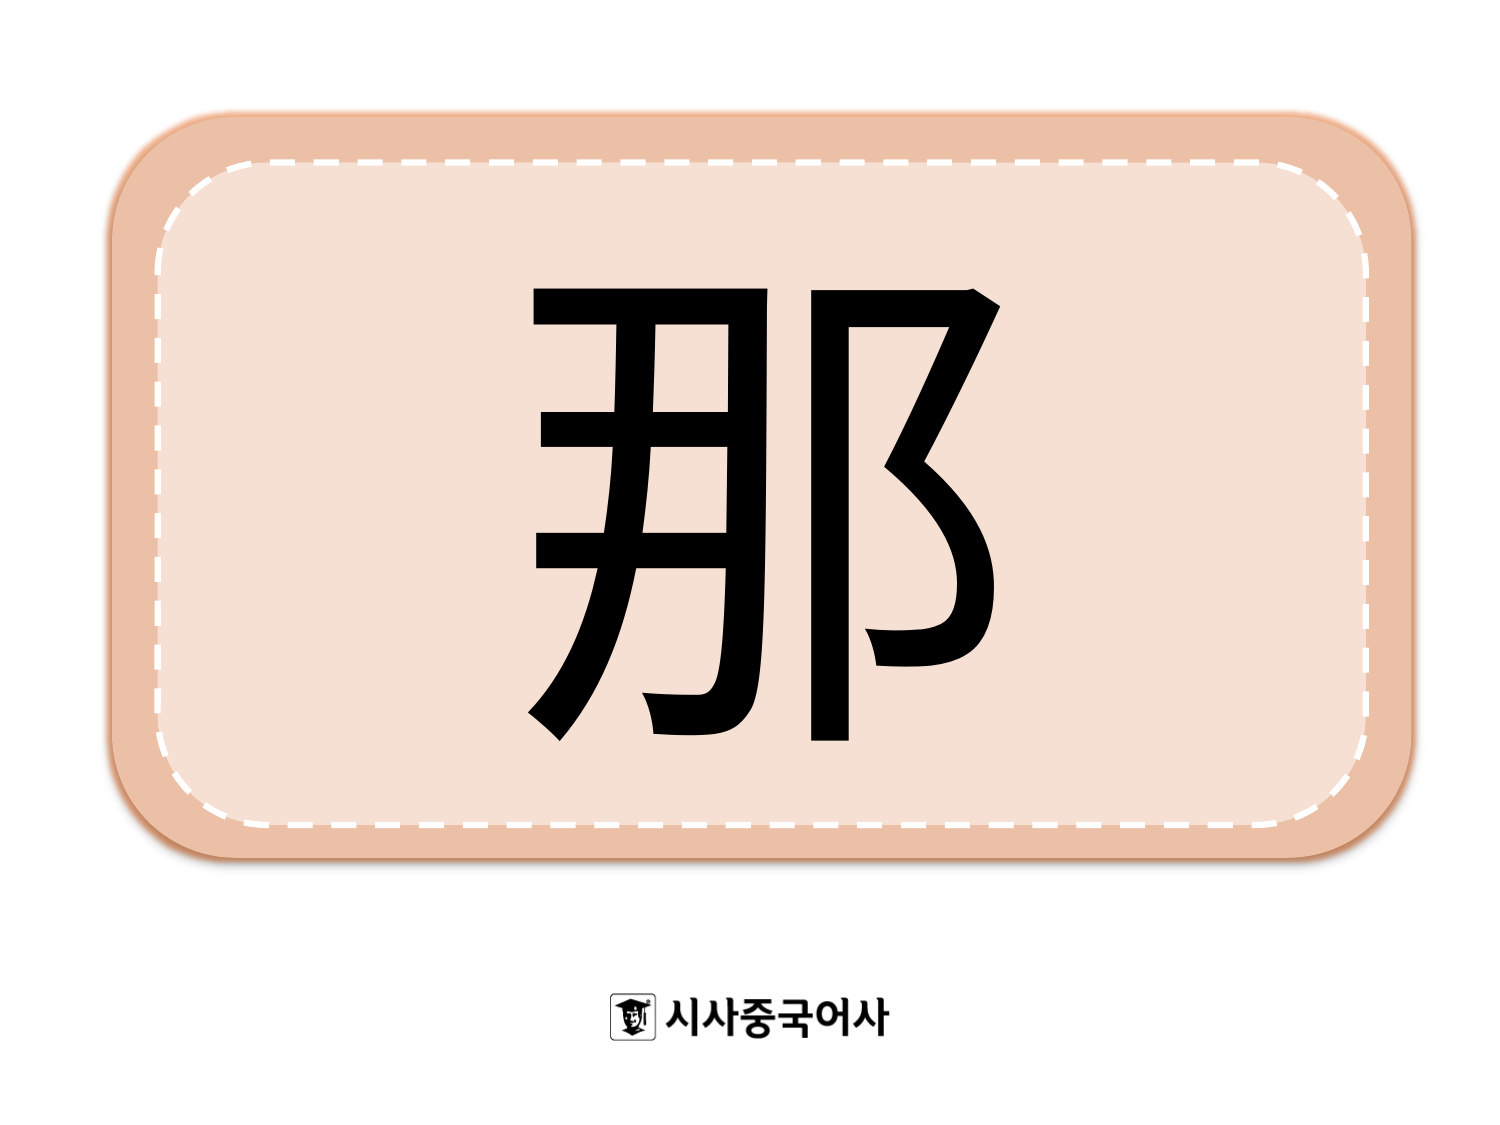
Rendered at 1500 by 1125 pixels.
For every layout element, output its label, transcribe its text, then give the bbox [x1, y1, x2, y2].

picture [602, 987, 898, 1047]
text_box 那 [162, 160, 1371, 824]
